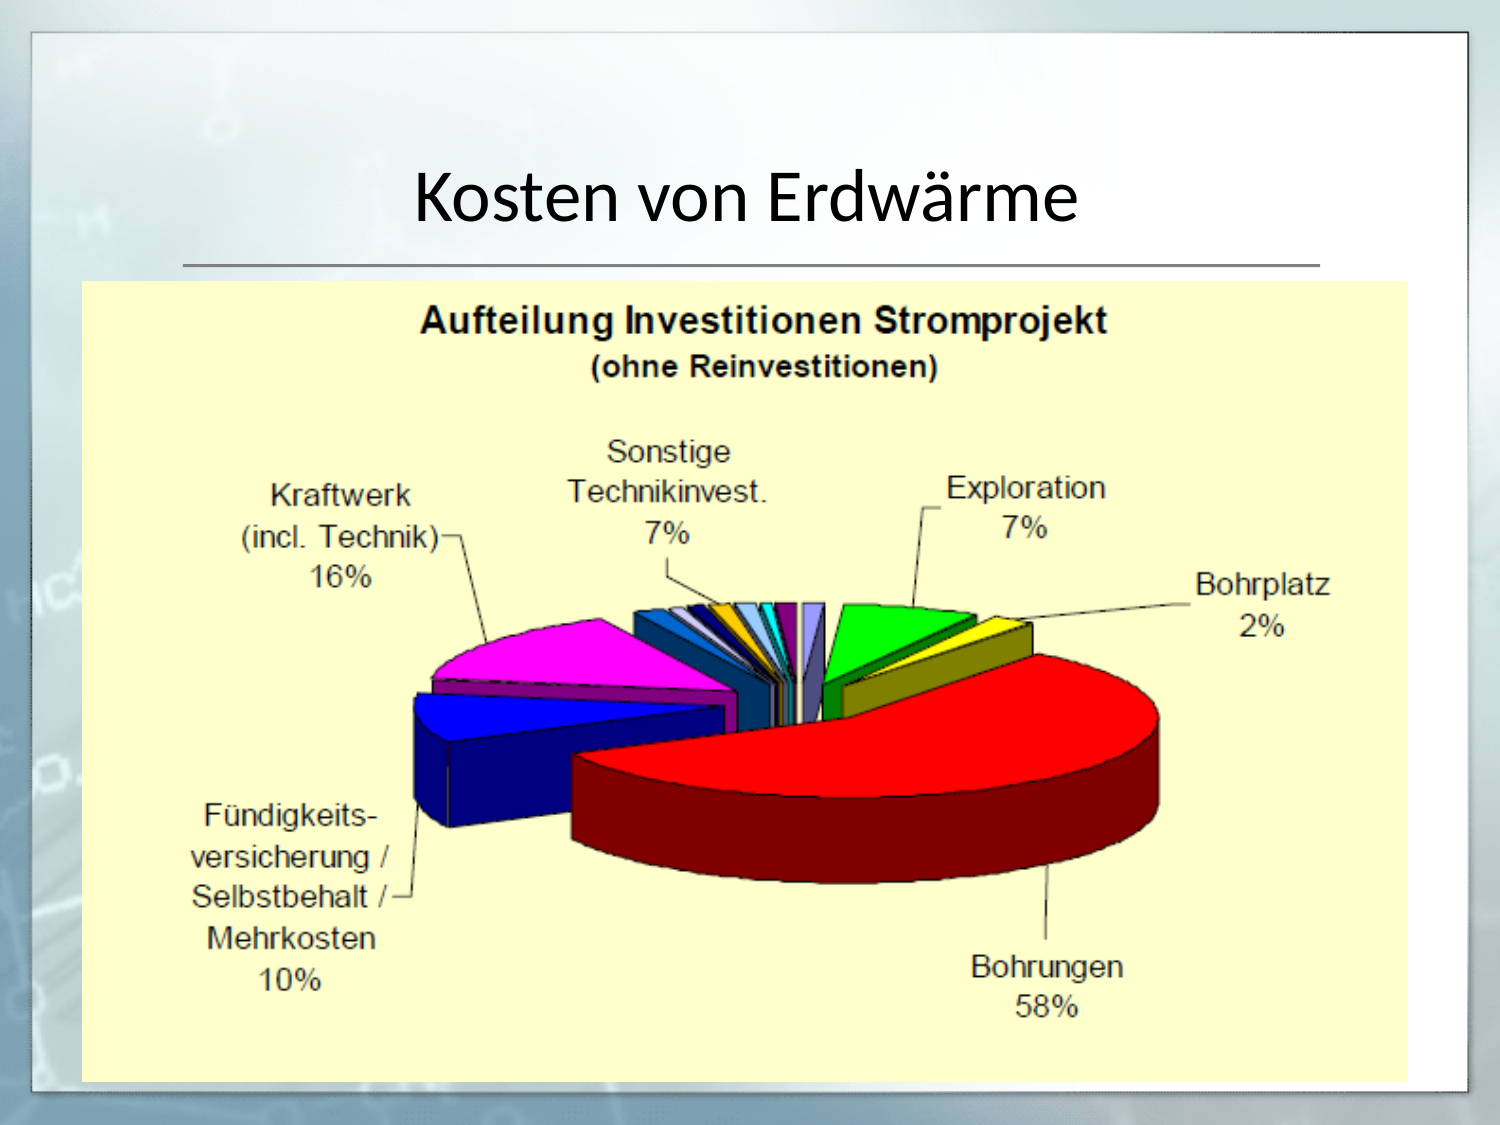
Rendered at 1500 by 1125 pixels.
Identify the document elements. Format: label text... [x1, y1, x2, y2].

slide_number 36 [249, 1091, 463, 1101]
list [81, 280, 1407, 1082]
picture [0, 0, 1500, 1125]
title Kosten von Erdwärme [70, 105, 1442, 279]
